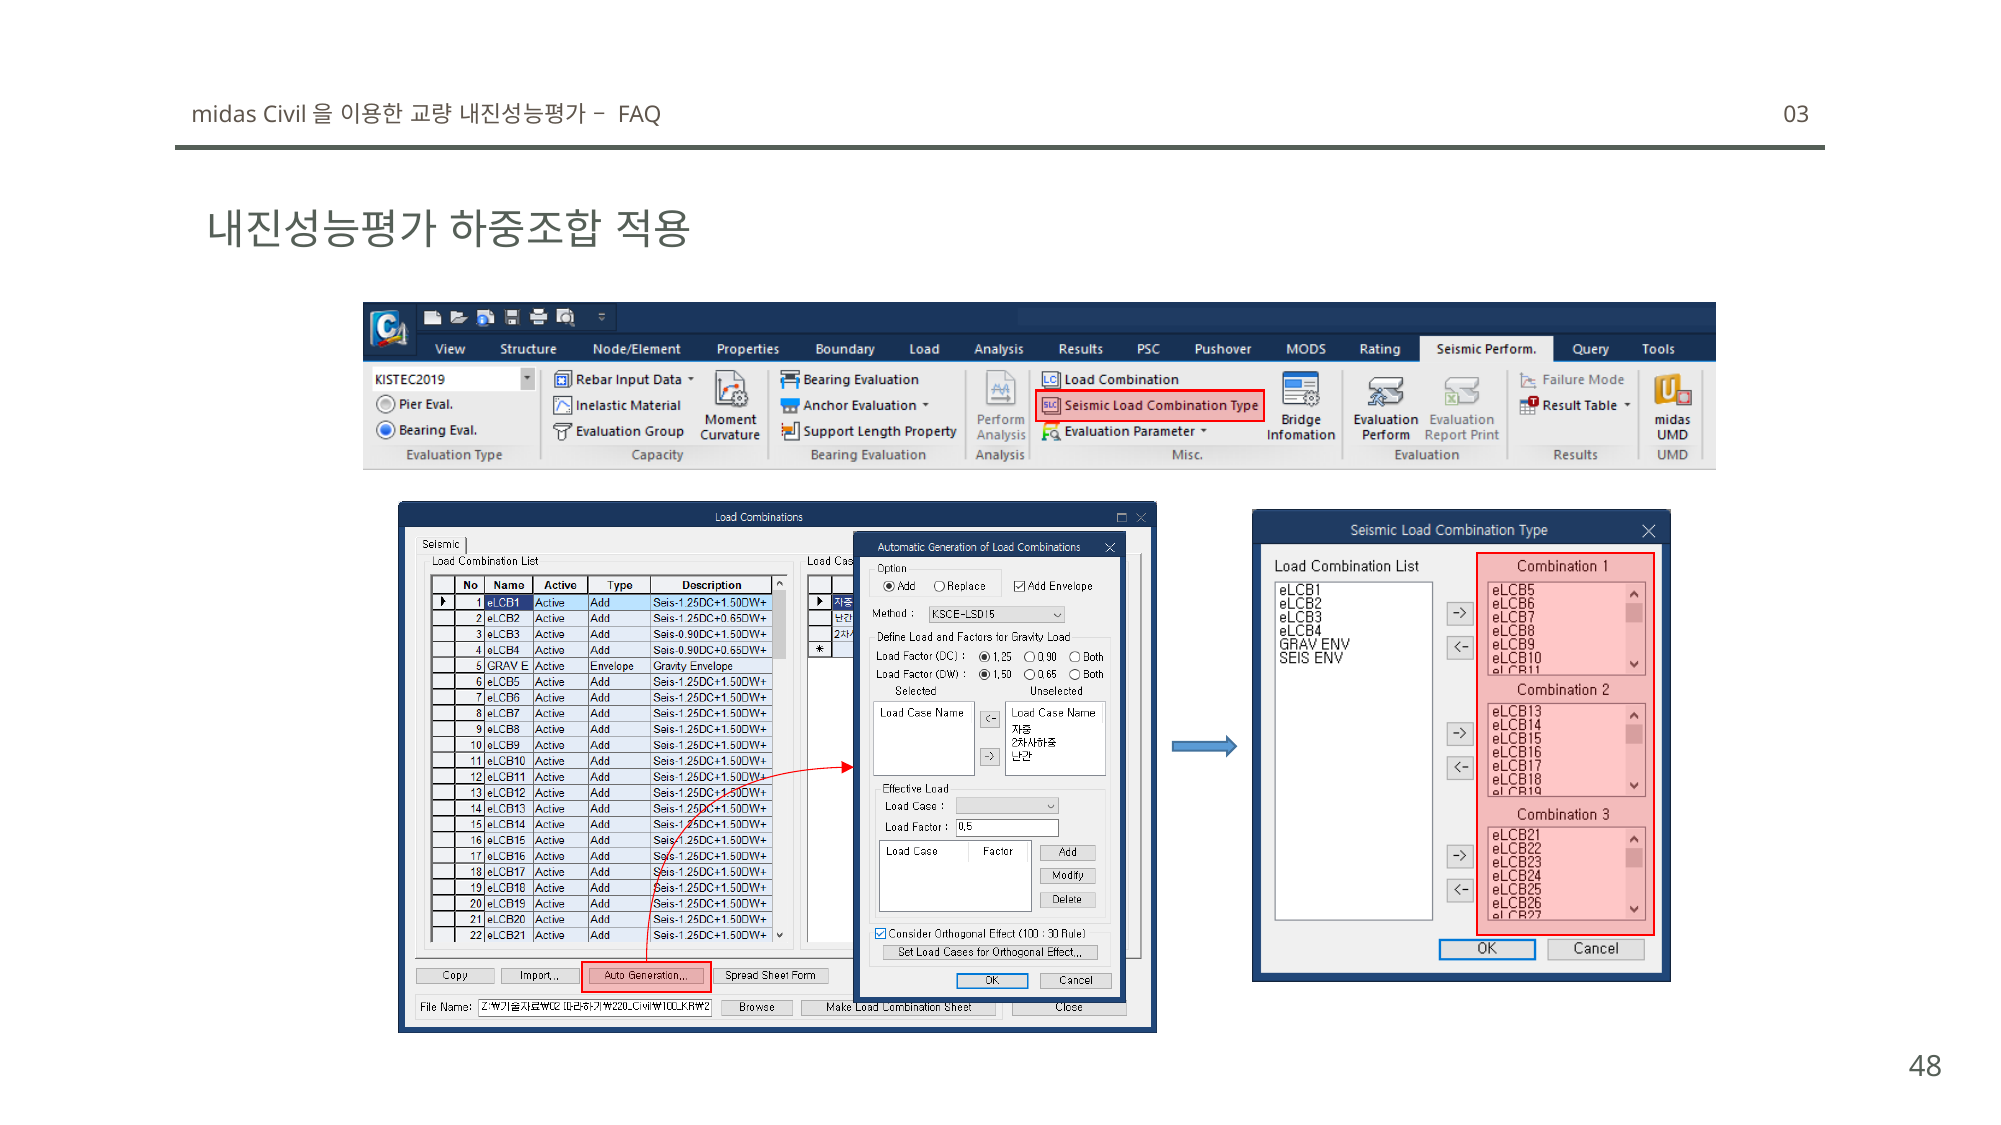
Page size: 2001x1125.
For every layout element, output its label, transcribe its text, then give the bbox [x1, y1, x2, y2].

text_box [652, 760, 848, 969]
picture [398, 501, 1157, 1033]
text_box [1252, 509, 1671, 982]
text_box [167, 91, 1825, 135]
text_box 48 [1894, 1039, 1958, 1090]
picture [363, 302, 1716, 470]
text_box [1171, 734, 1238, 758]
text_box 내진성능평가 하중조합 적용 [191, 195, 708, 260]
